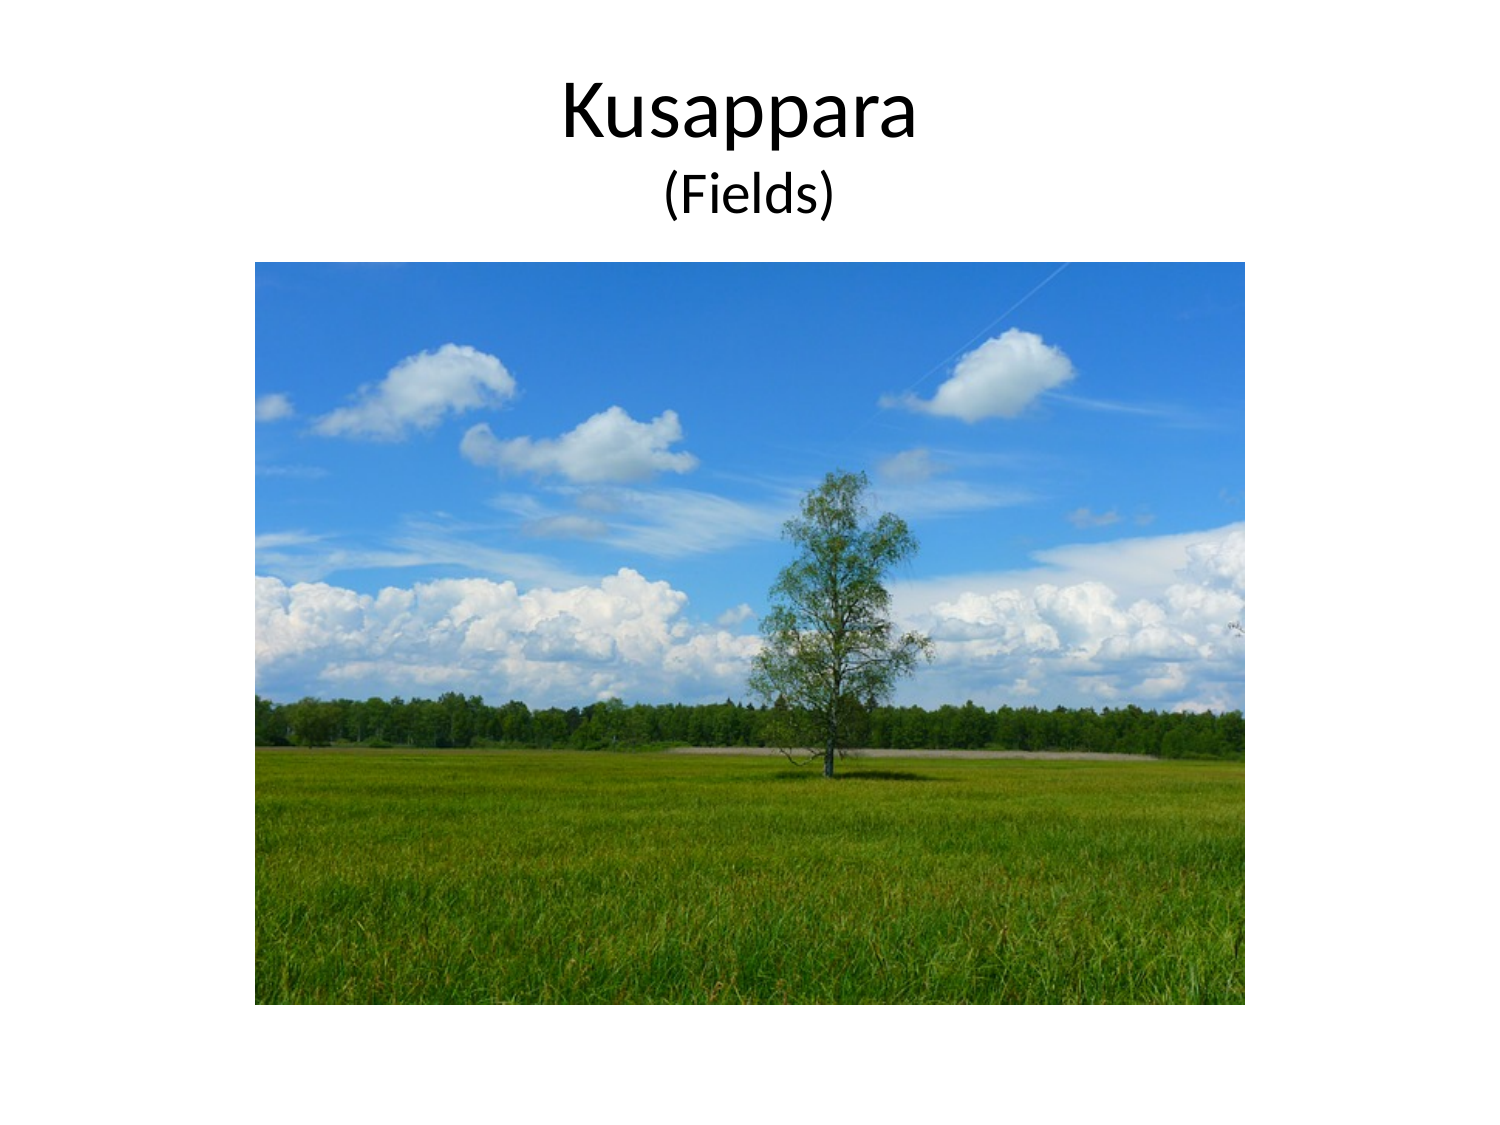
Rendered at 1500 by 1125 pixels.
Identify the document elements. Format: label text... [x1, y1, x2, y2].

title Kusappara (Fields) [75, 45, 1425, 233]
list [254, 262, 1246, 1006]
